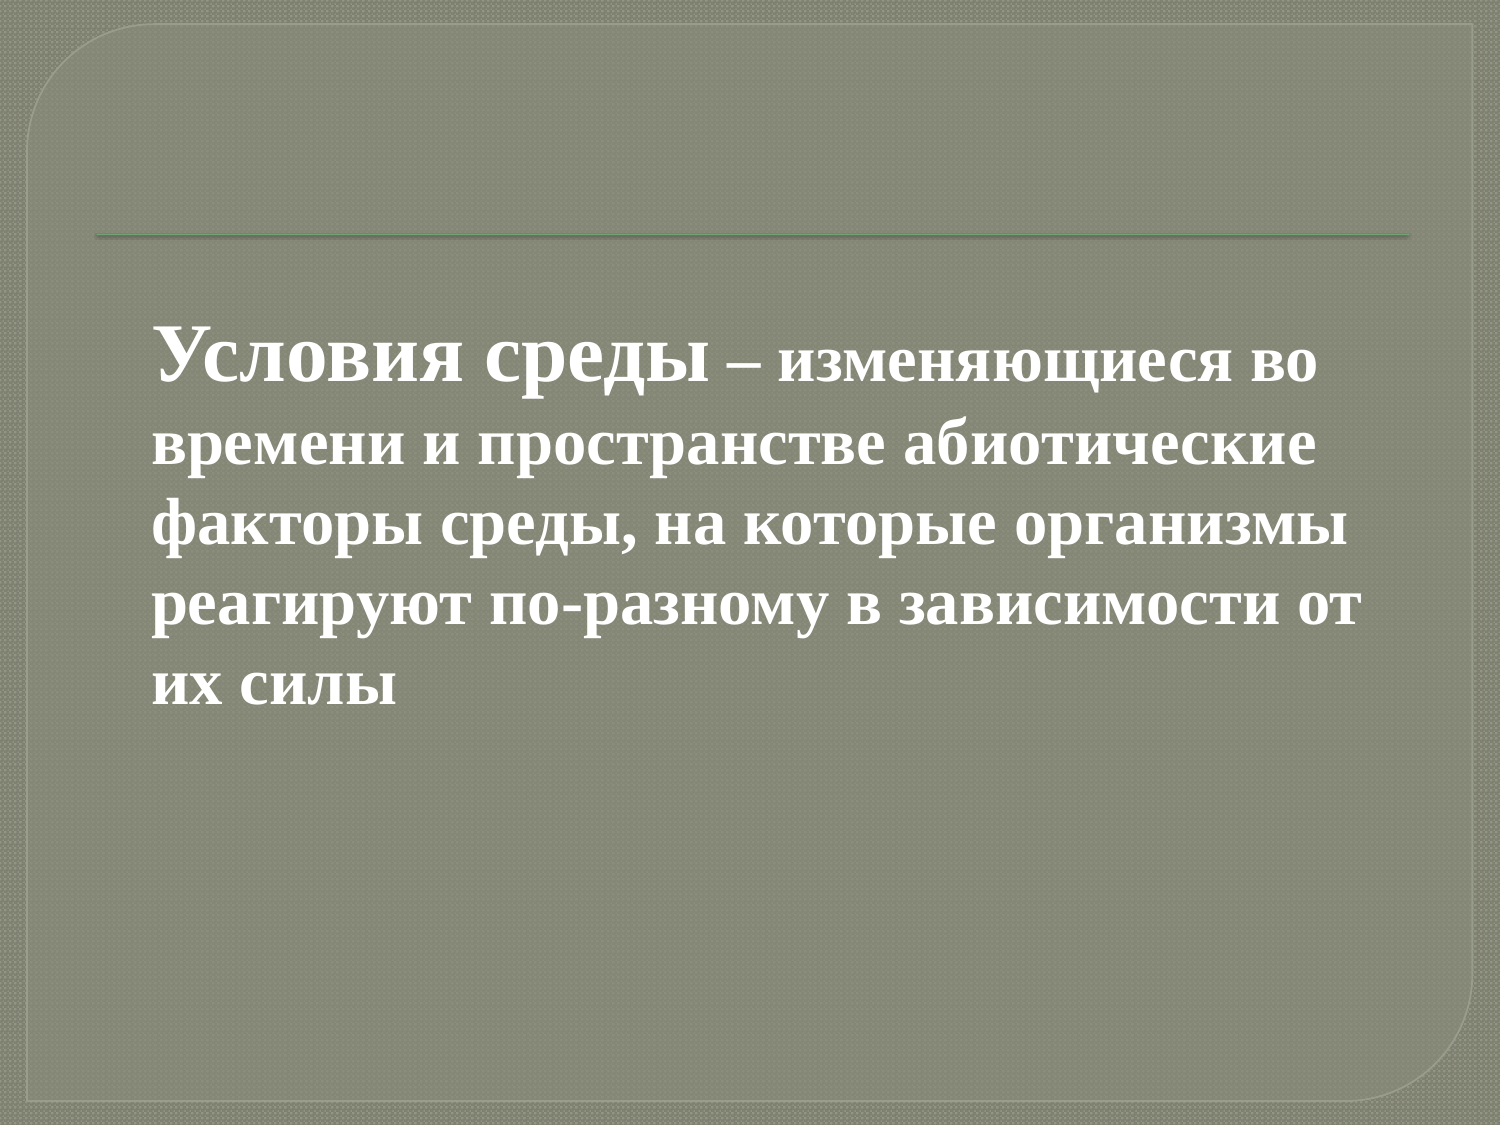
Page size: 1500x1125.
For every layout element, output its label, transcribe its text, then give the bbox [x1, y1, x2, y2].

text_box Условия среды – изменяющиеся во времени и пространстве абиотические факторы среды, на которые организмы реагируют по-разному в зависимости от их силы [88, 290, 1439, 705]
